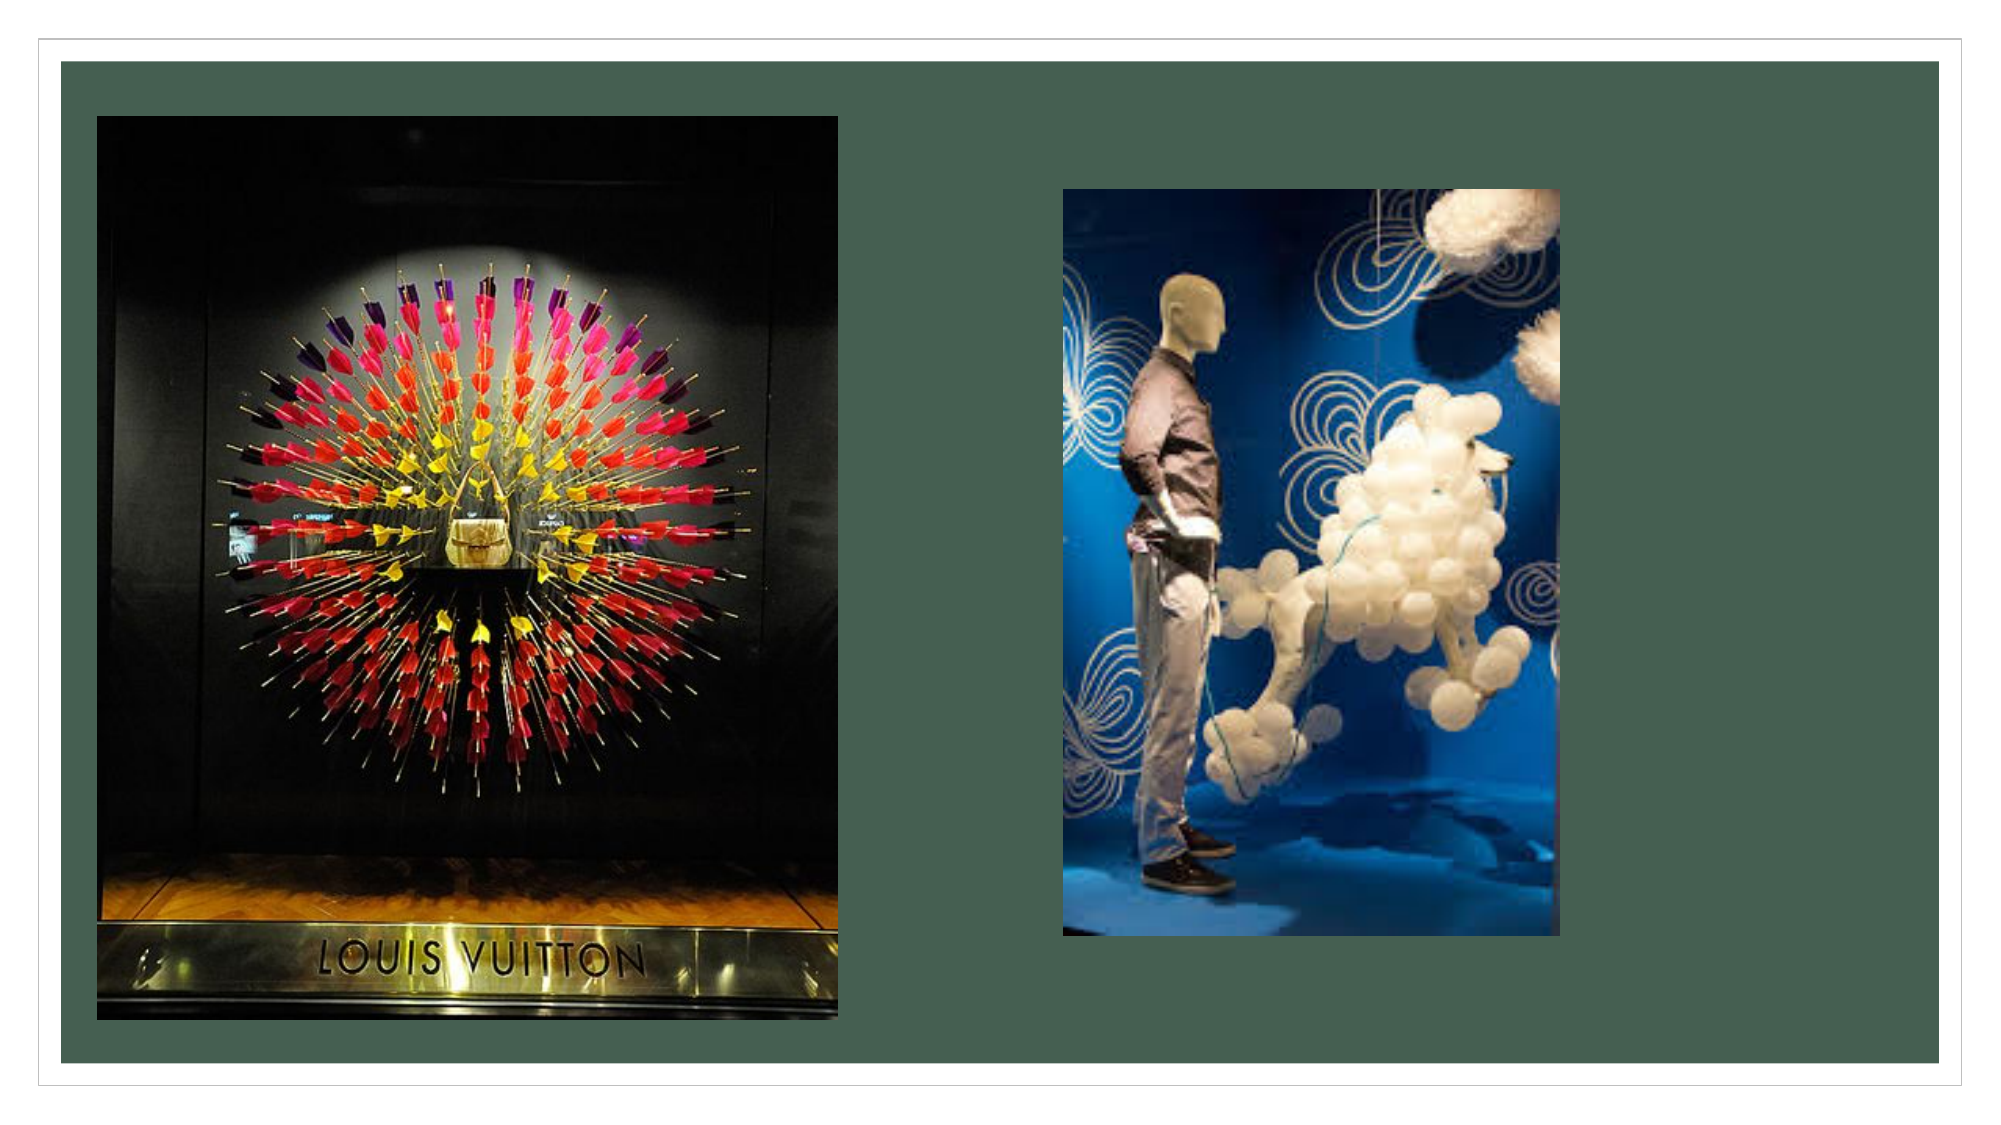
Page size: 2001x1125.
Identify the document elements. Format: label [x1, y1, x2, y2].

list [1063, 189, 1560, 936]
picture [97, 116, 838, 1020]
